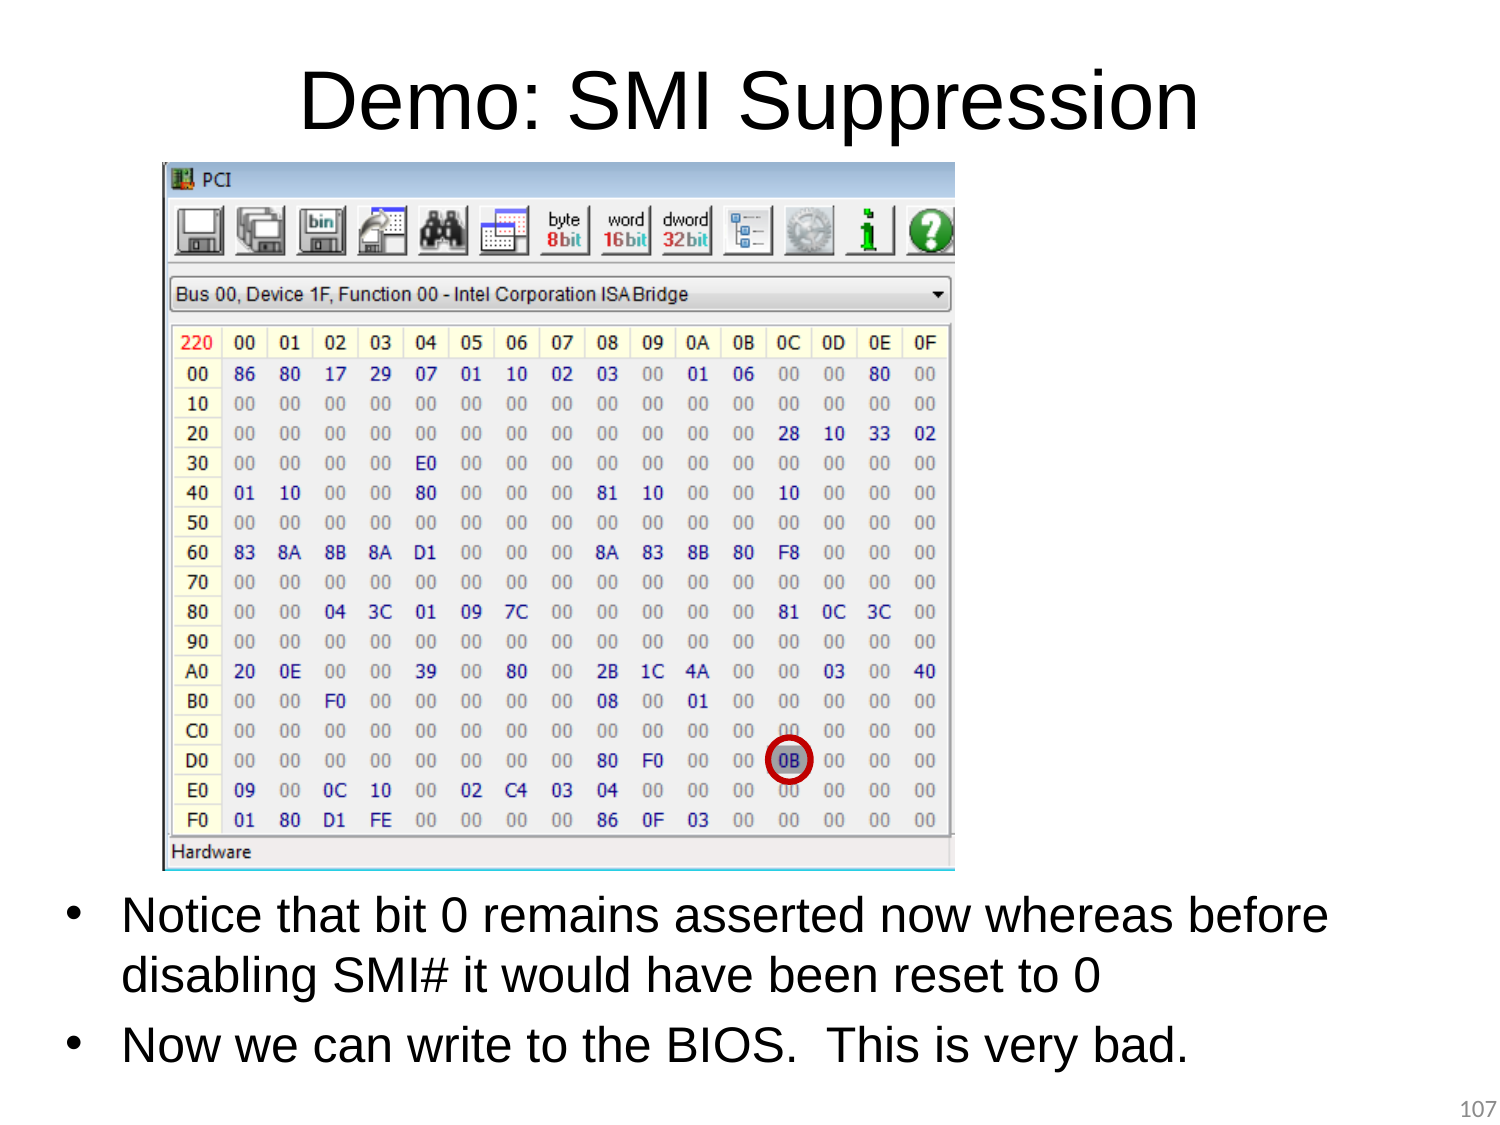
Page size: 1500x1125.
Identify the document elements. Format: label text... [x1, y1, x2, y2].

title Demo: SMI Suppression [75, 2, 1425, 190]
picture [162, 162, 955, 871]
slide_number 107 [1162, 1077, 1500, 1125]
list Notice that bit 0 remains asserted now whereas before disabling SMI# it would have been reset to 0 Now we can write to the BIOS. This is very bad. [50, 875, 1475, 1100]
